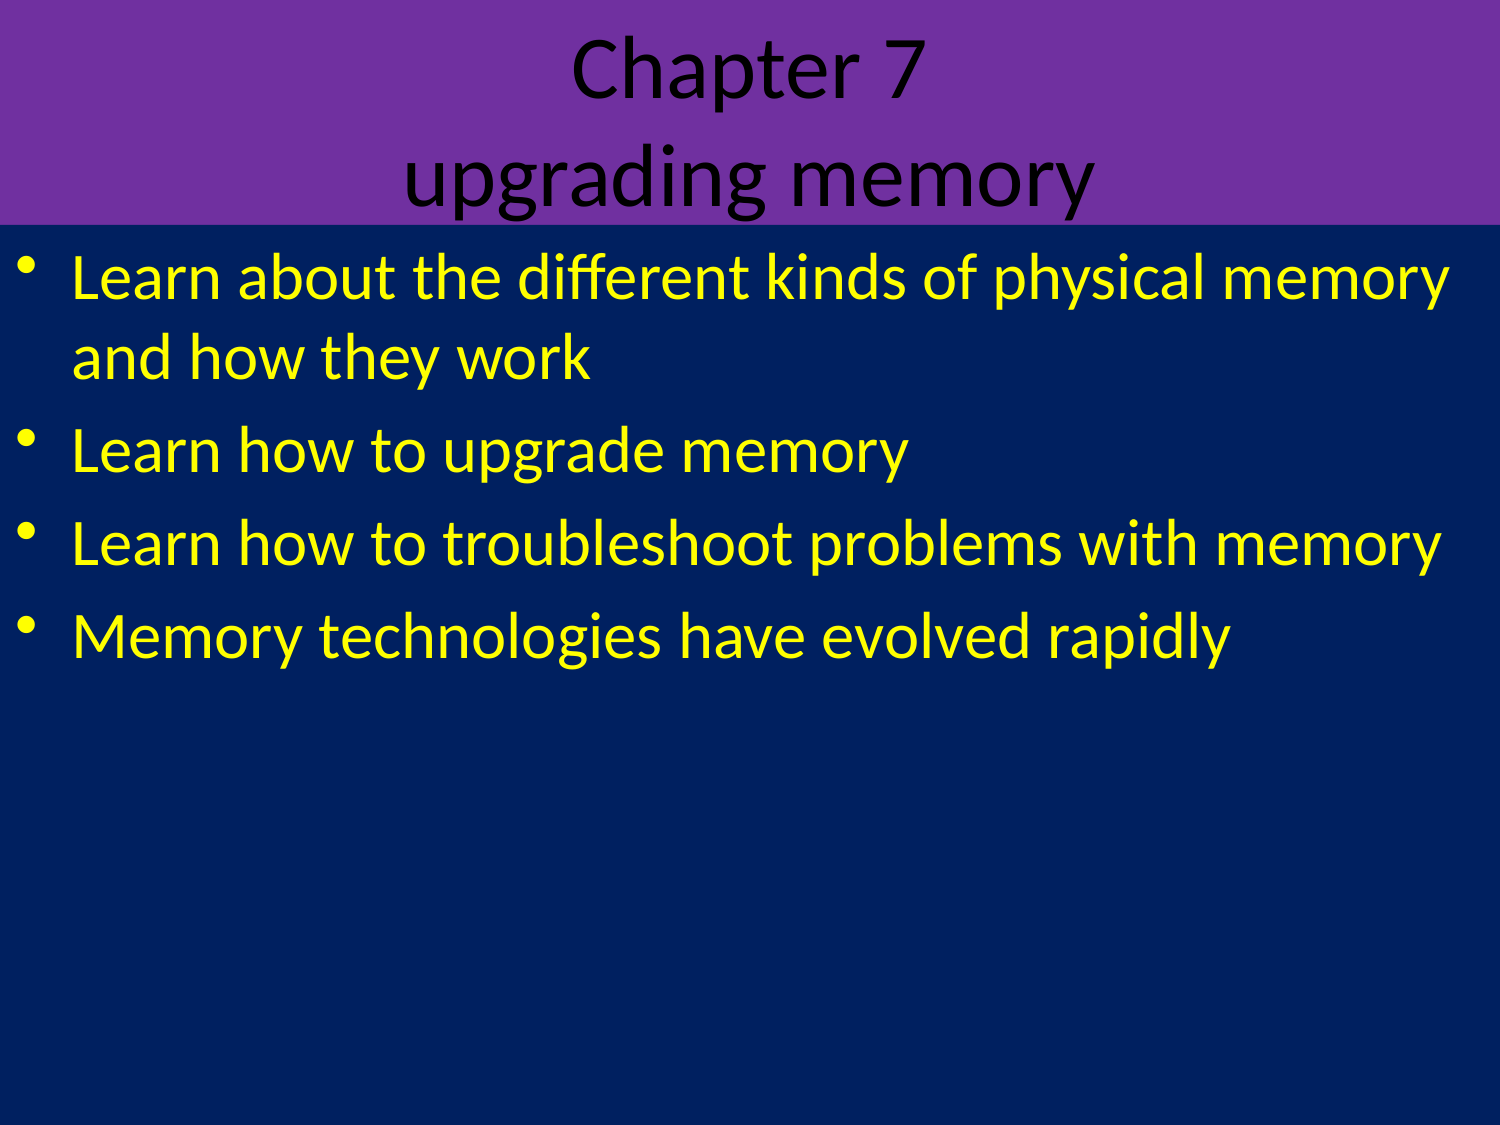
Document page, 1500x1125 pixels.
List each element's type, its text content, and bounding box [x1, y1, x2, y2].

list Learn about the different kinds of physical memory and how they work Learn how to upgrade memory Learn how to troubleshoot problems with memory Memory technologies have evolved rapidly [0, 224, 1500, 1125]
title Chapter 7 upgrading memory [0, 0, 1500, 224]
